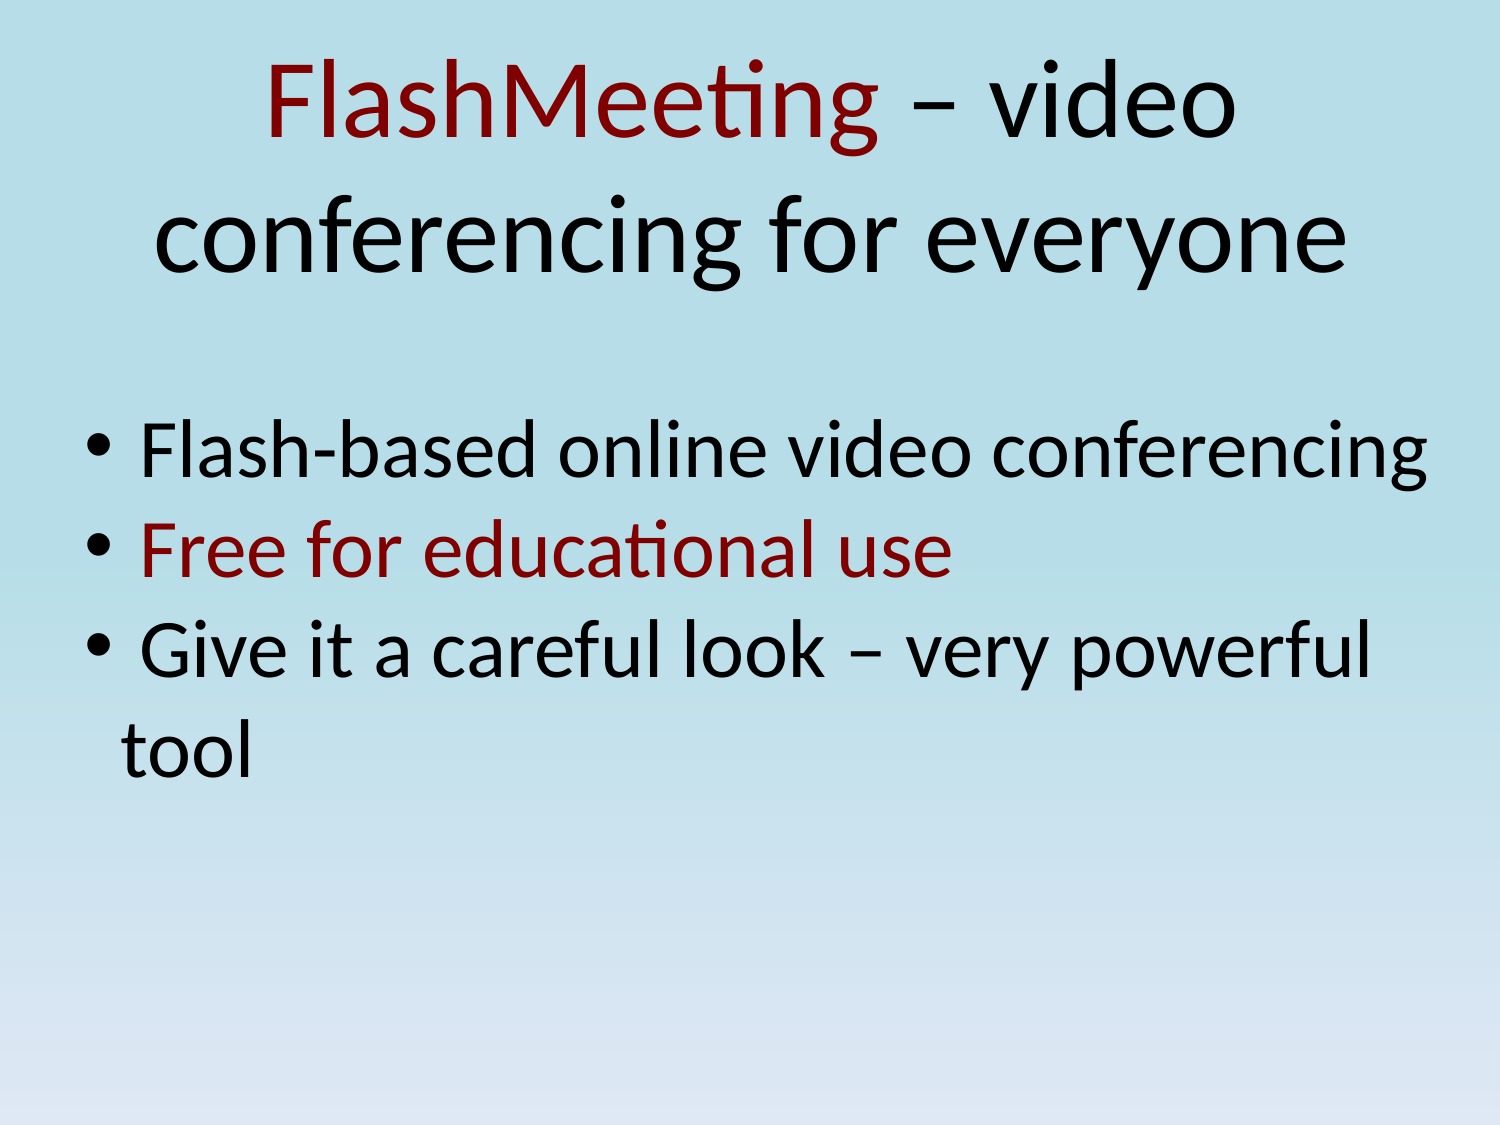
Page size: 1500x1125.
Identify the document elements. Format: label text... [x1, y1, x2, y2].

title FlashMeeting – video conferencing for everyone [76, 66, 1428, 255]
text_box Flash-based online video conferencing Free for educational use Give it a careful look – very powerful tool [70, 386, 1454, 802]
